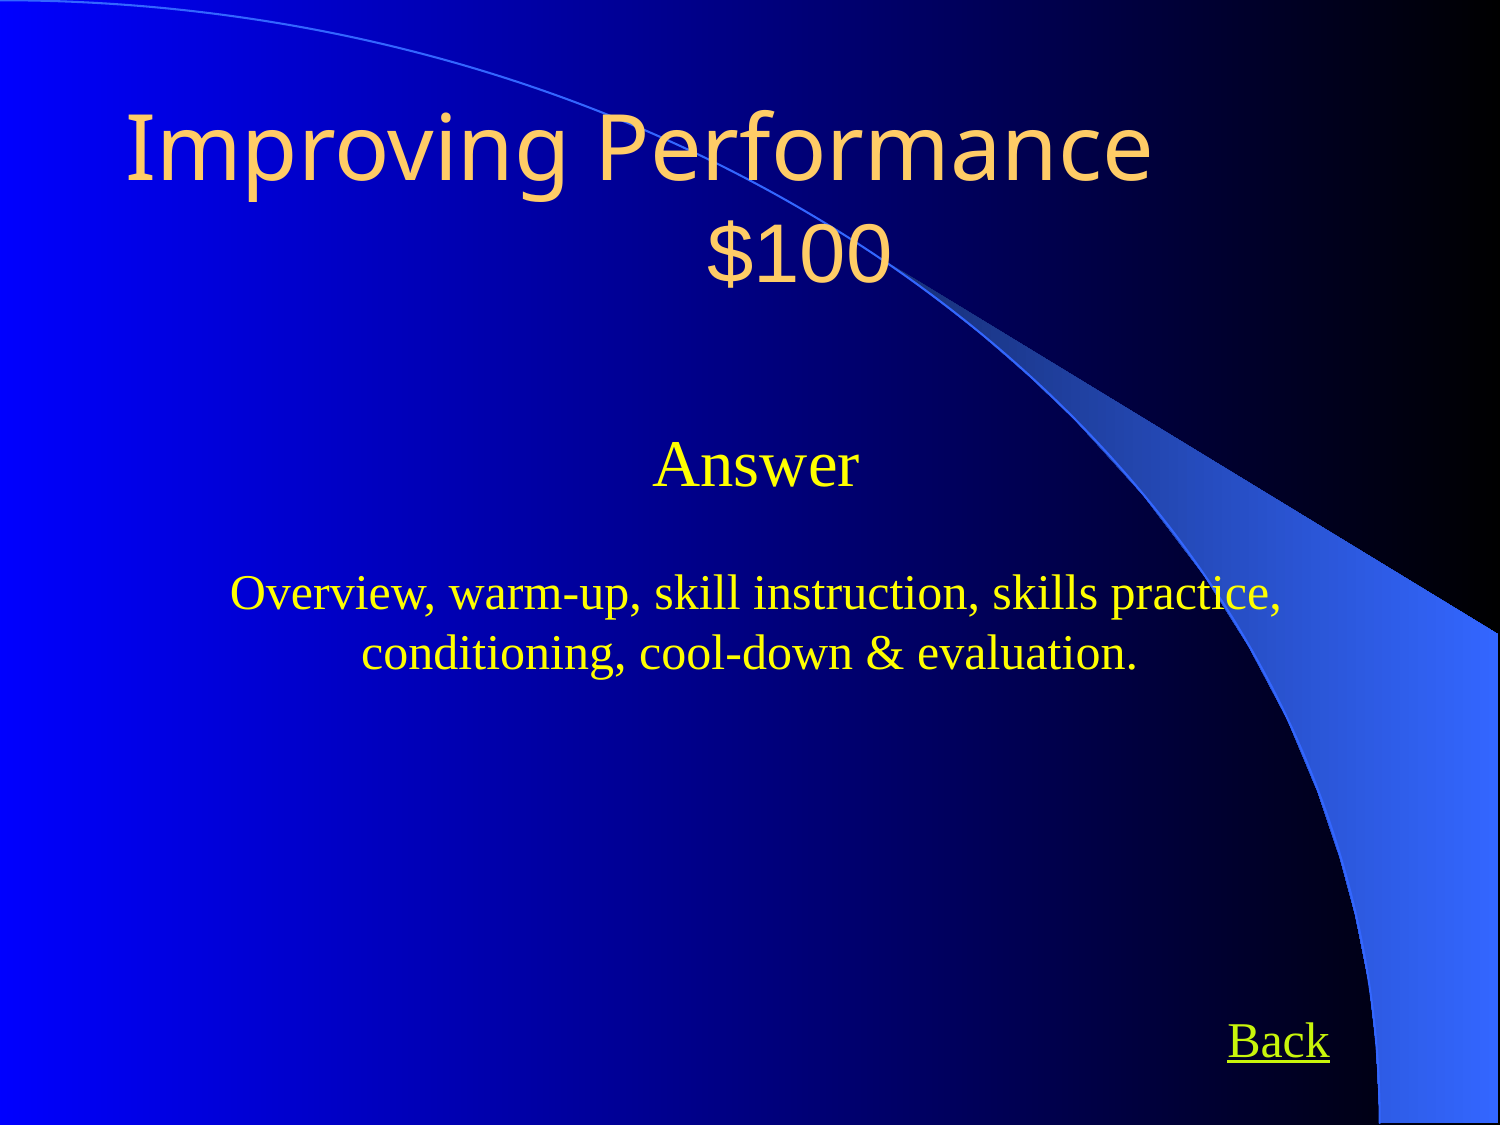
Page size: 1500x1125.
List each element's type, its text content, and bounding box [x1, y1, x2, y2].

text_box Answer Overview, warm-up, skill instruction, skills practice, conditioning, cool-down & evaluation. [99, 412, 1413, 808]
text_box Back [1212, 999, 1438, 1075]
title Improving Performance $100 [87, 99, 1363, 288]
